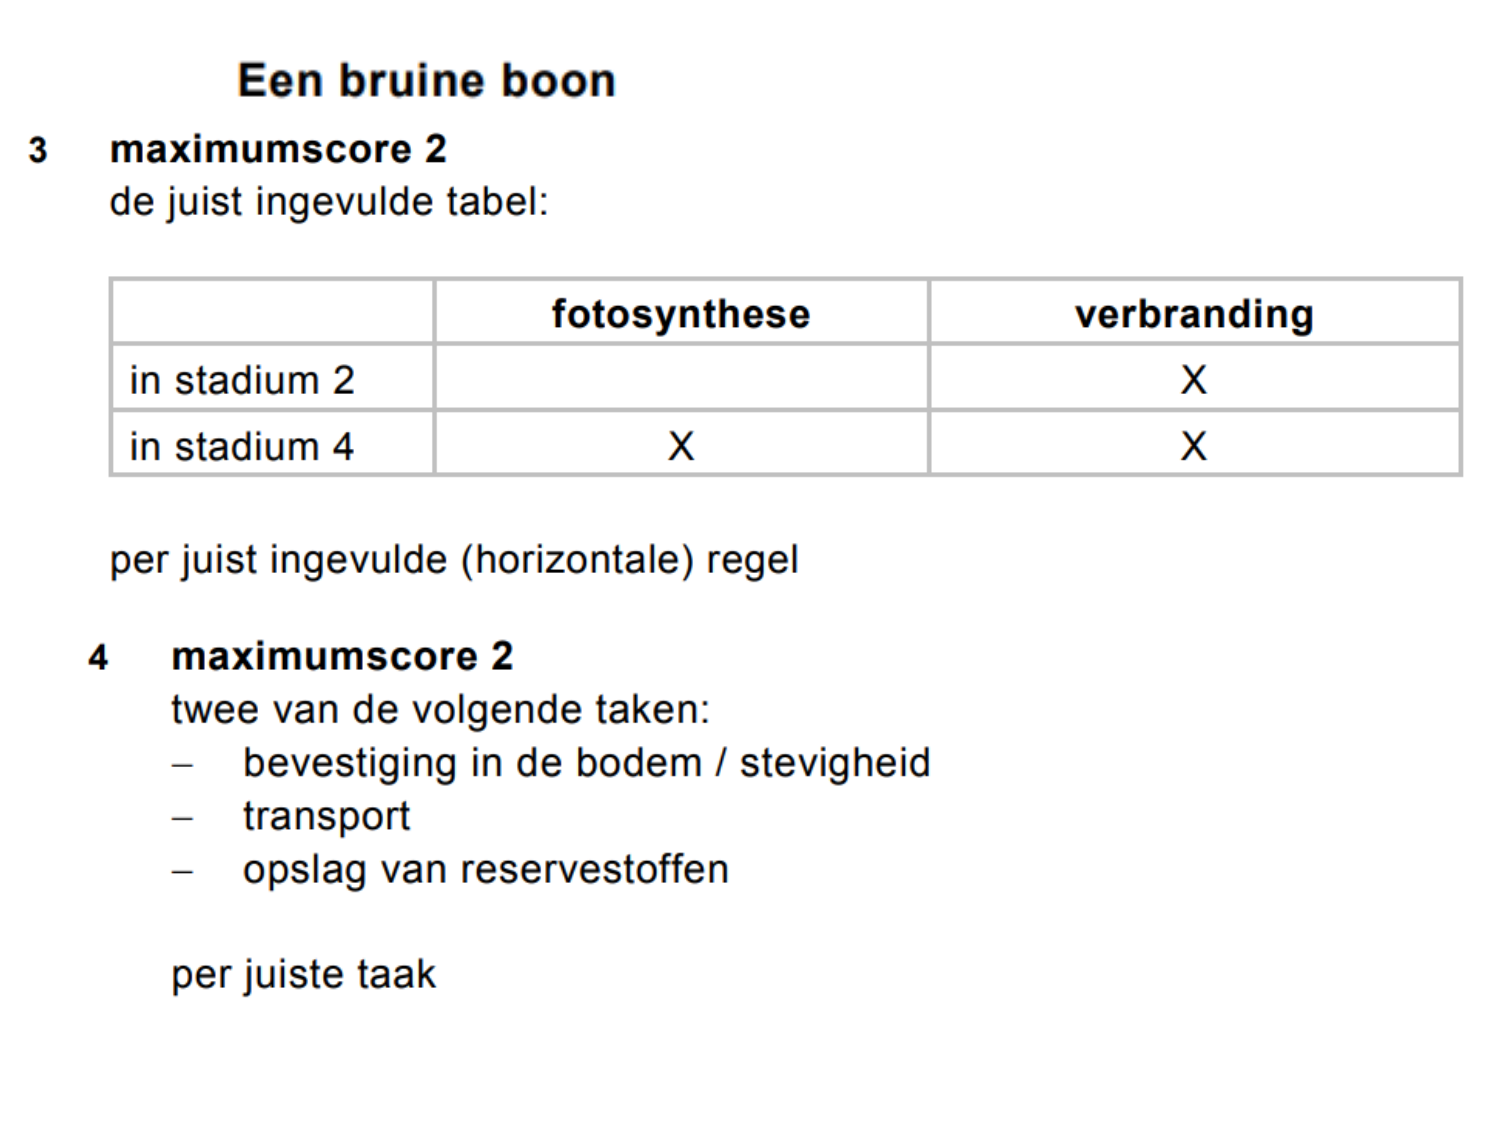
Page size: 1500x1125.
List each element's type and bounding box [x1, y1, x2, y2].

picture [1, 12, 1500, 610]
picture [64, 615, 1063, 1038]
